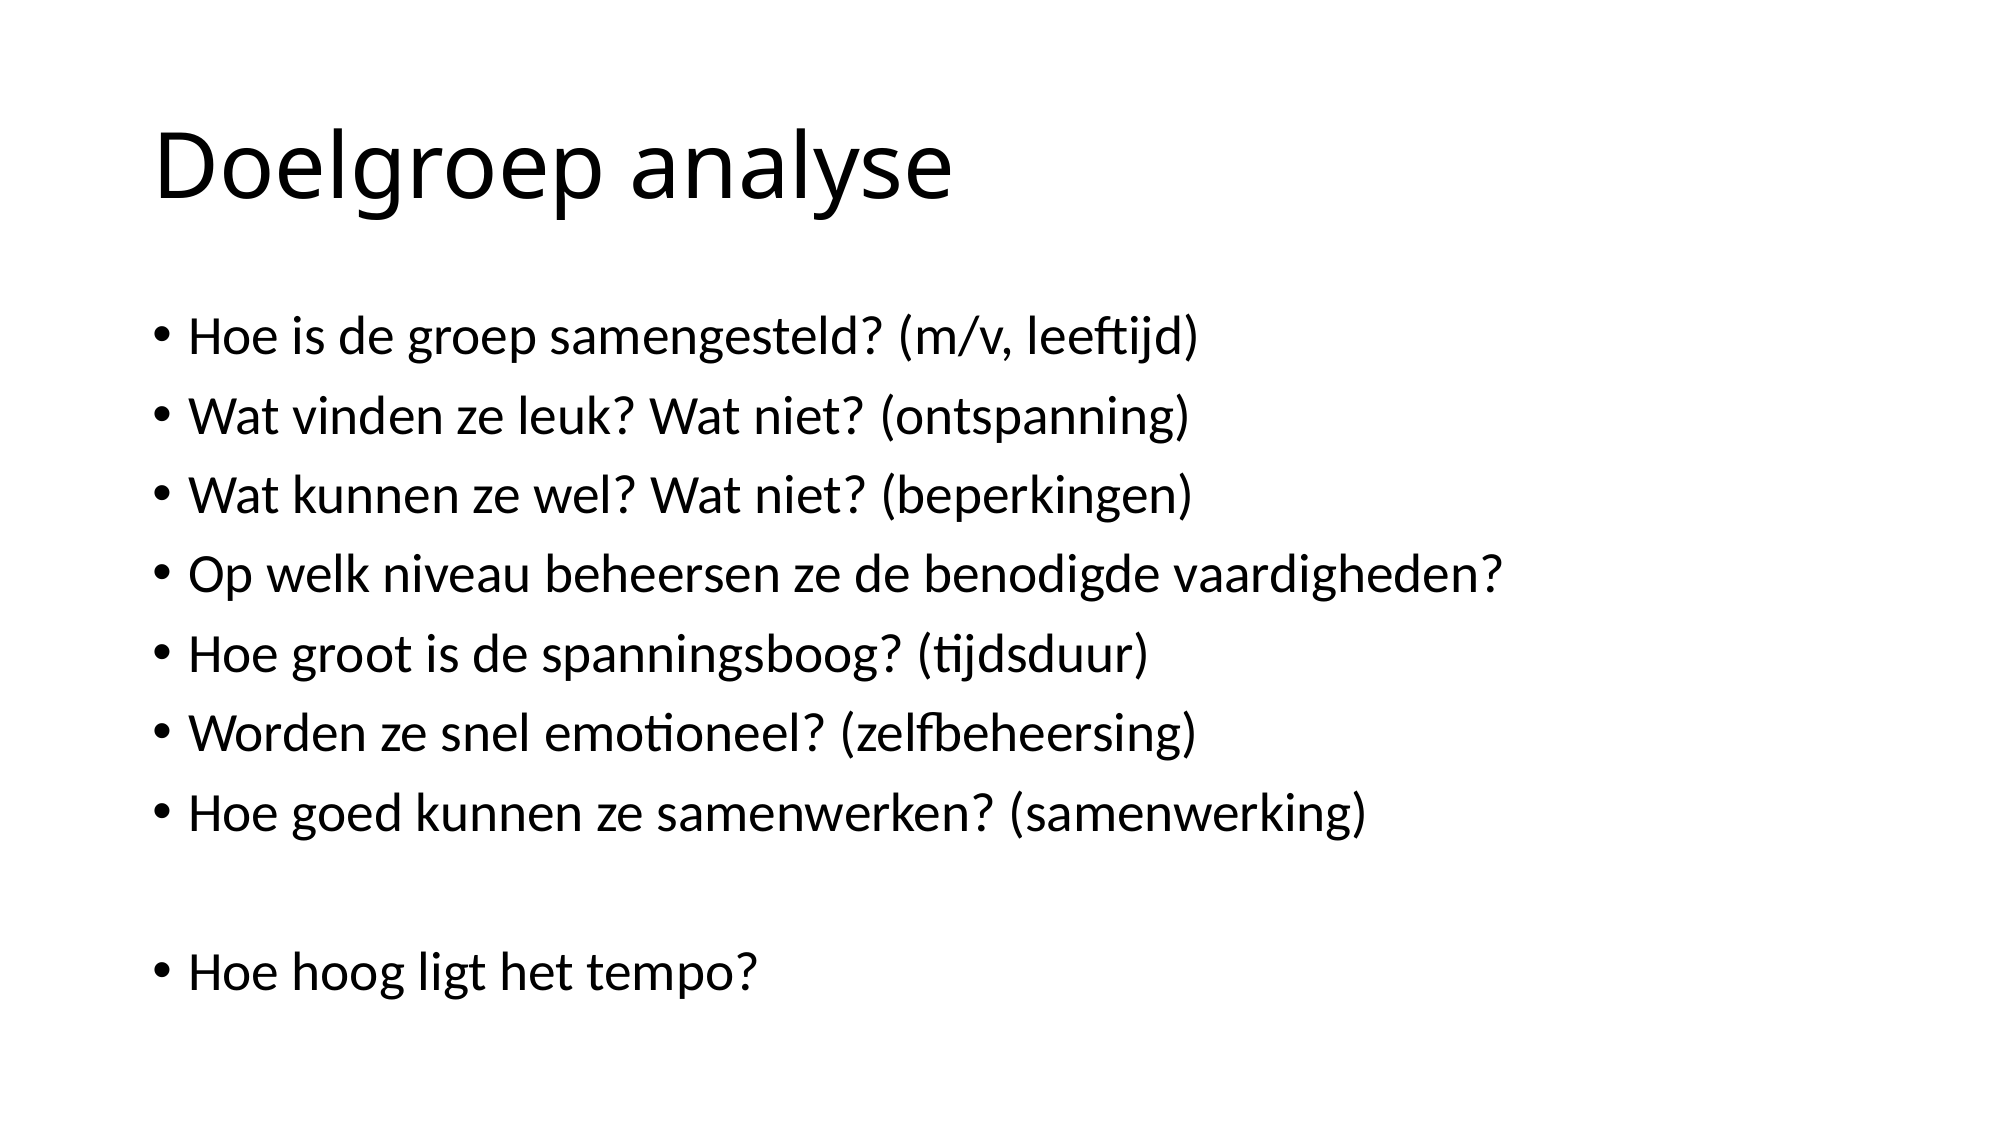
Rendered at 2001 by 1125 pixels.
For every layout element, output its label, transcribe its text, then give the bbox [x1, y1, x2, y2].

title Doelgroep analyse [137, 59, 1863, 278]
list Hoe is de groep samengesteld? (m/v, leeftijd) Wat vinden ze leuk? Wat niet? (ontspanning) Wat kunnen ze wel? Wat niet? (beperkingen) Op welk niveau beheersen ze de benodigde vaardigheden? Hoe groot is de spanningsboog? (tijdsduur) Worden ze snel emotioneel? (zelfbeheersing) Hoe goed kunnen ze samenwerken? (samenwerking) Hoe hoog ligt het tempo? [137, 299, 1863, 1014]
